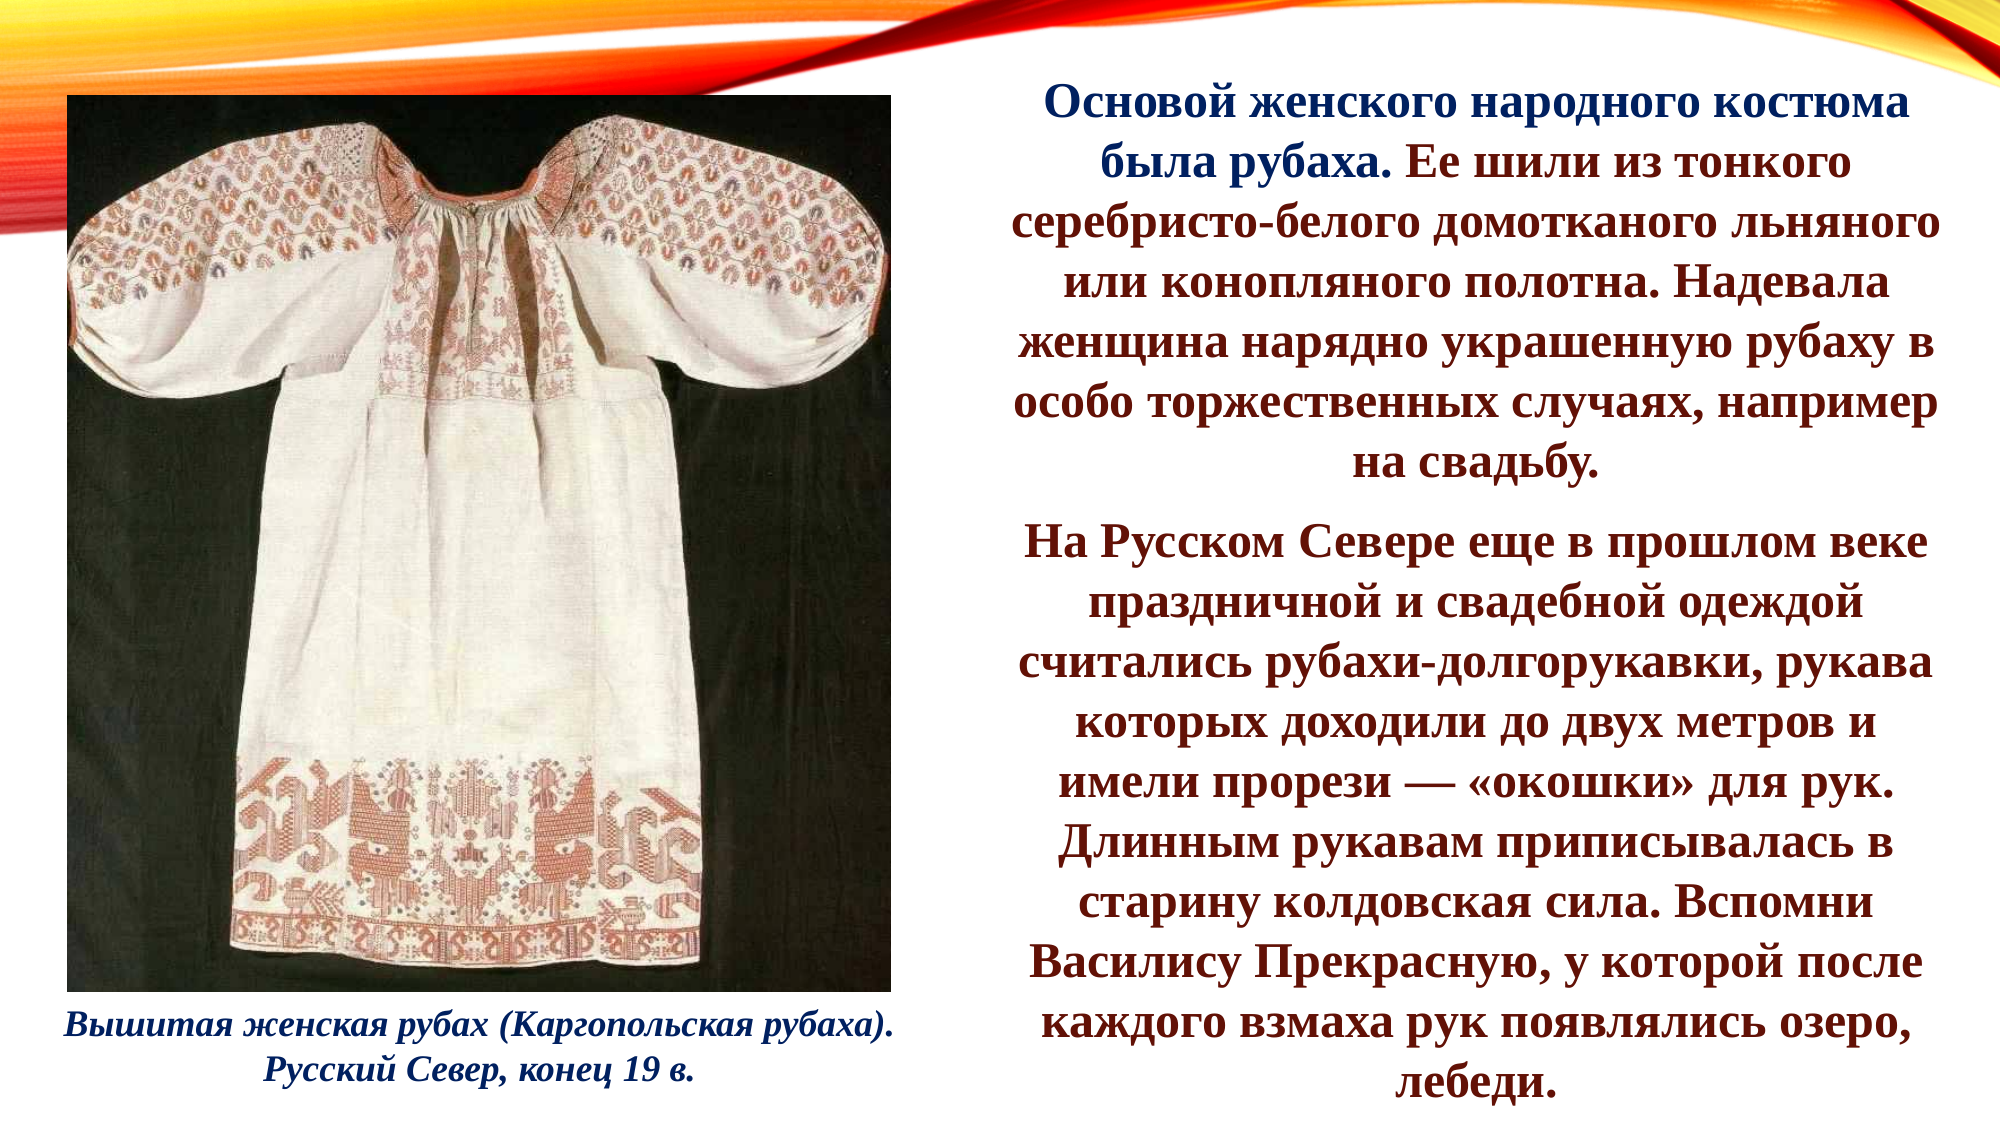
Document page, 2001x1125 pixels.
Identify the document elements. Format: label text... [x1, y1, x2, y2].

text_box Вышитая женская рубах (Каргопольская рубаха). Русский Север, конец 19 в. [44, 991, 916, 1097]
text_box Основой женского народного костюма была рубаха. Ее шили из тонкого серебристо-белого домотканого льняного или конопляного полотна. Надевала женщина нарядно украшенную рубаху в особо торжественных случаях, например на свадьбу. На Русском Севере еще в прошлом веке праздничной и свадебной одеждой считались рубахи-долгорукавки, рукава которых доходили до двух метров и имели прорези — «окошки» для рук. Длинным рукавам приписывалась в старину колдовская сила. Вспомни Василису Прекрасную, у которой после каждого взмаха рук появлялись озеро, лебеди. [987, 60, 1966, 1125]
picture [0, 0, 2000, 992]
